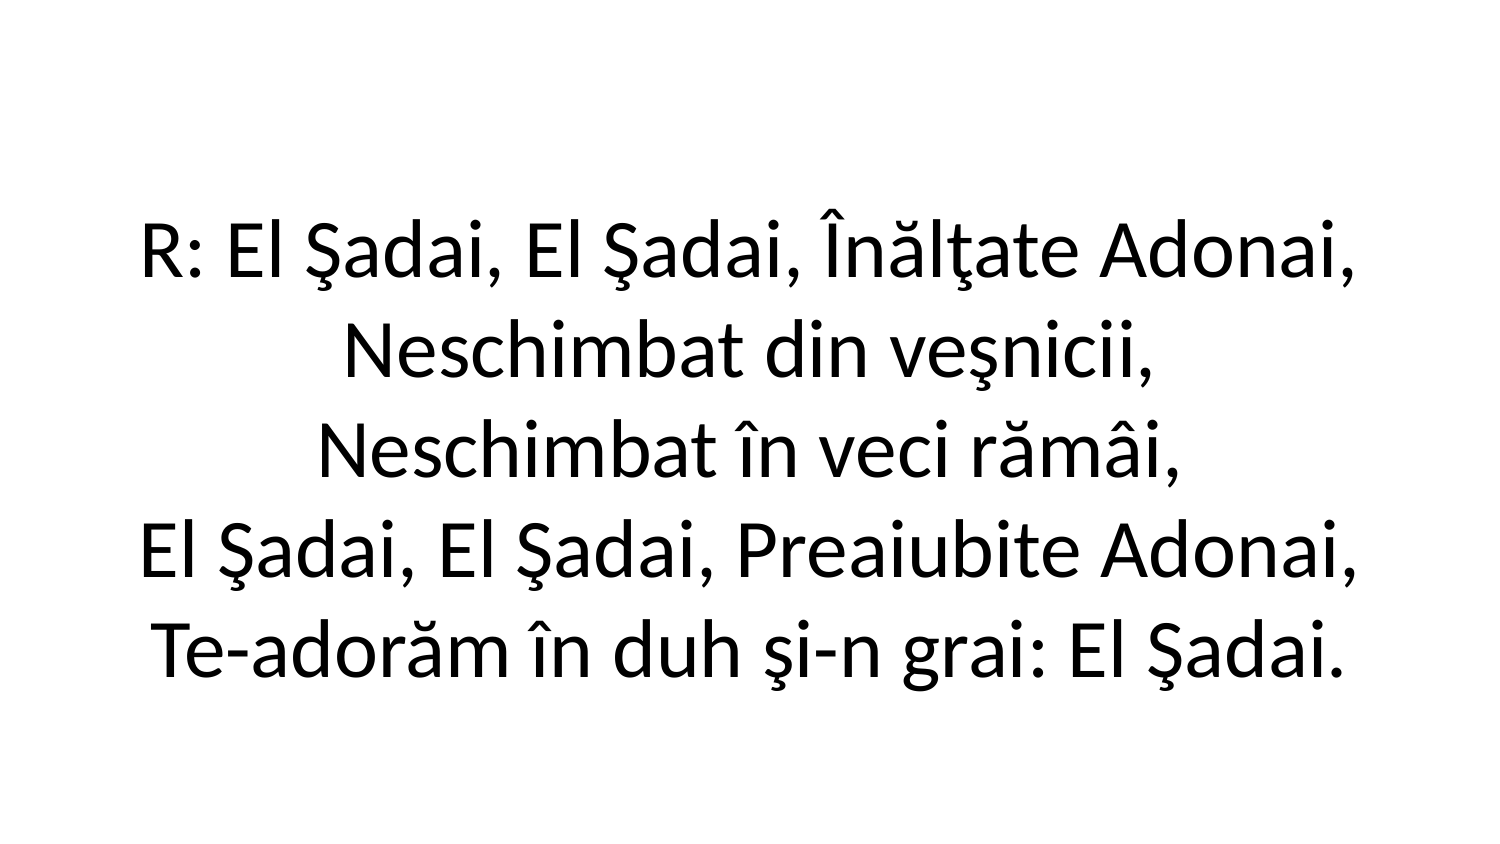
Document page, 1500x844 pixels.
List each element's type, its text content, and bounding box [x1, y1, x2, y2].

text_box R: El Şadai, El Şadai, Înălţate Adonai, Neschimbat din veşnicii, Neschimbat în veci rămâi, El Şadai, El Şadai, Preaiubite Adonai, Te-adorăm în duh şi-n grai: El Şadai. [123, 142, 1377, 702]
